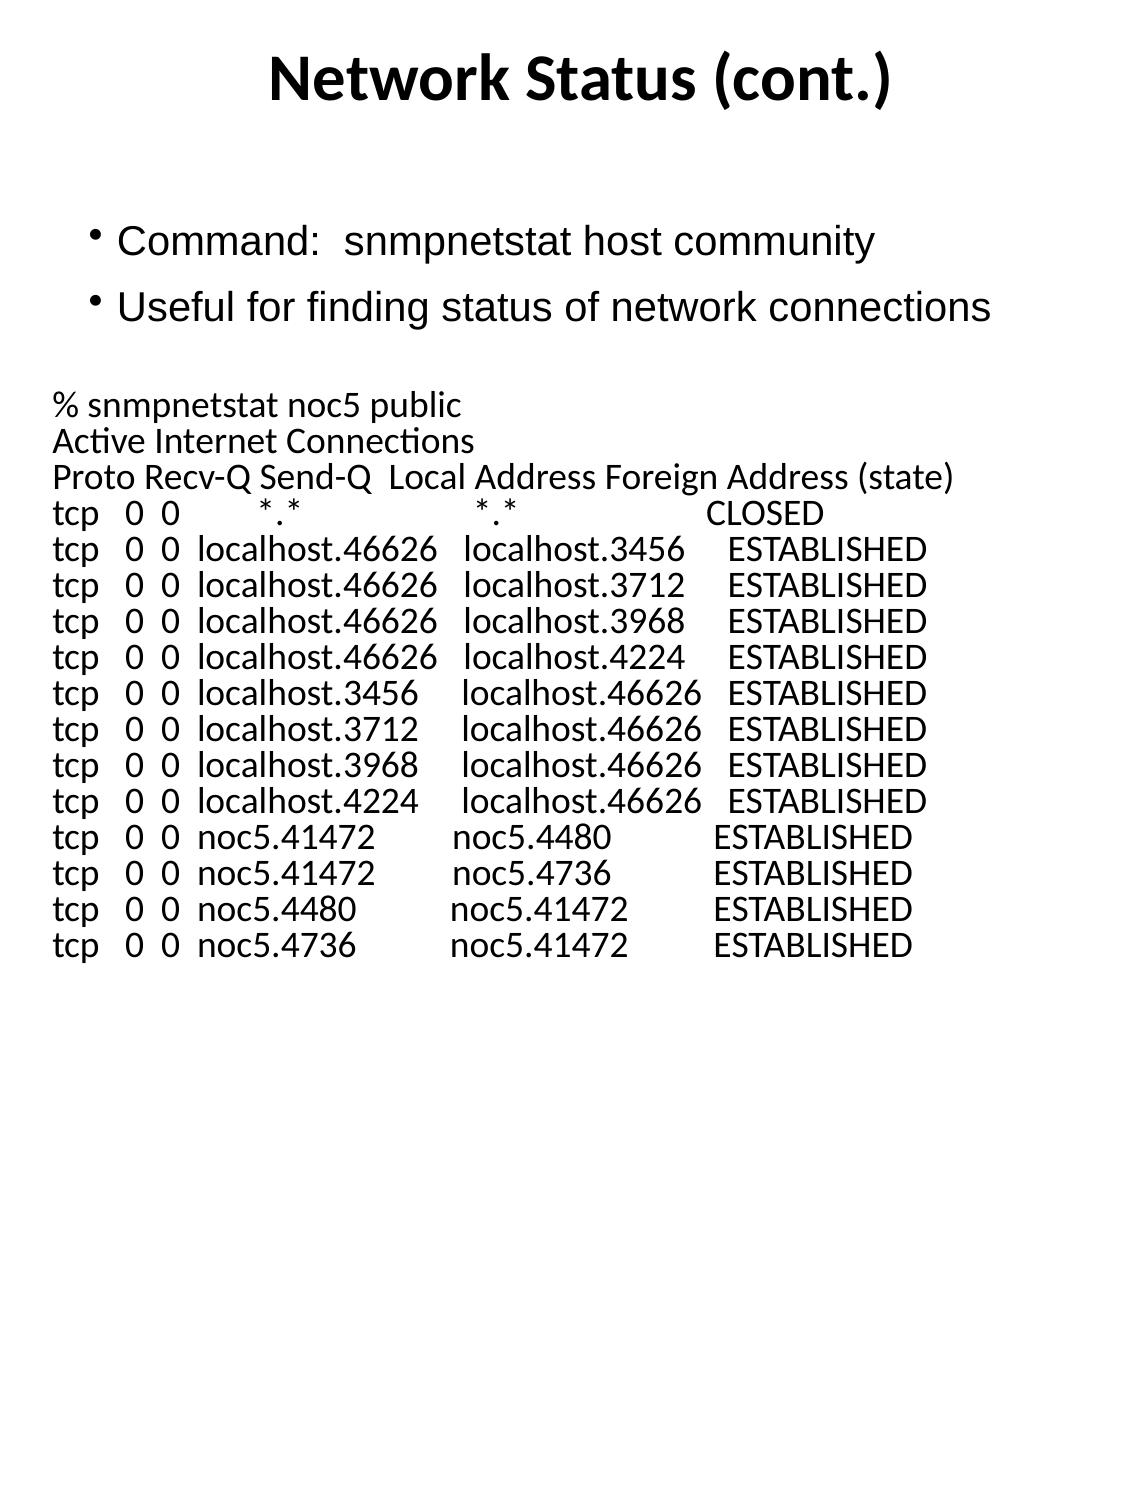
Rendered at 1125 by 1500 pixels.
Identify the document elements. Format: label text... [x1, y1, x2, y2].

title Network Status (cont.) [93, 26, 1069, 292]
text_box Command: snmpnetstat host community Useful for finding status of network connections [73, 212, 1007, 339]
text_box % snmpnetstat noc5 public Active Internet Connections Proto Recv-Q Send-Q Local Address Foreign Address (state) tcp 0 0 *.* *.* CLOSED tcp 0 0 localhost.46626 localhost.3456 ESTABLISHED tcp 0 0 localhost.46626 localhost.3712 ESTABLISHED tcp 0 0 localhost.46626 localhost.3968 ESTABLISHED tcp 0 0 localhost.46626 localhost.4224 ESTABLISHED tcp 0 0 localhost.3456 localhost.46626 ESTABLISHED tcp 0 0 localhost.3712 localhost.46626 ESTABLISHED tcp 0 0 localhost.3968 localhost.46626 ESTABLISHED tcp 0 0 localhost.4224 localhost.46626 ESTABLISHED tcp 0 0 noc5.41472 noc5.4480 ESTABLISHED tcp 0 0 noc5.41472 noc5.4736 ESTABLISHED tcp 0 0 noc5.4480 noc5.41472 ESTABLISHED tcp 0 0 noc5.4736 noc5.41472 ESTABLISHED [37, 381, 1125, 972]
